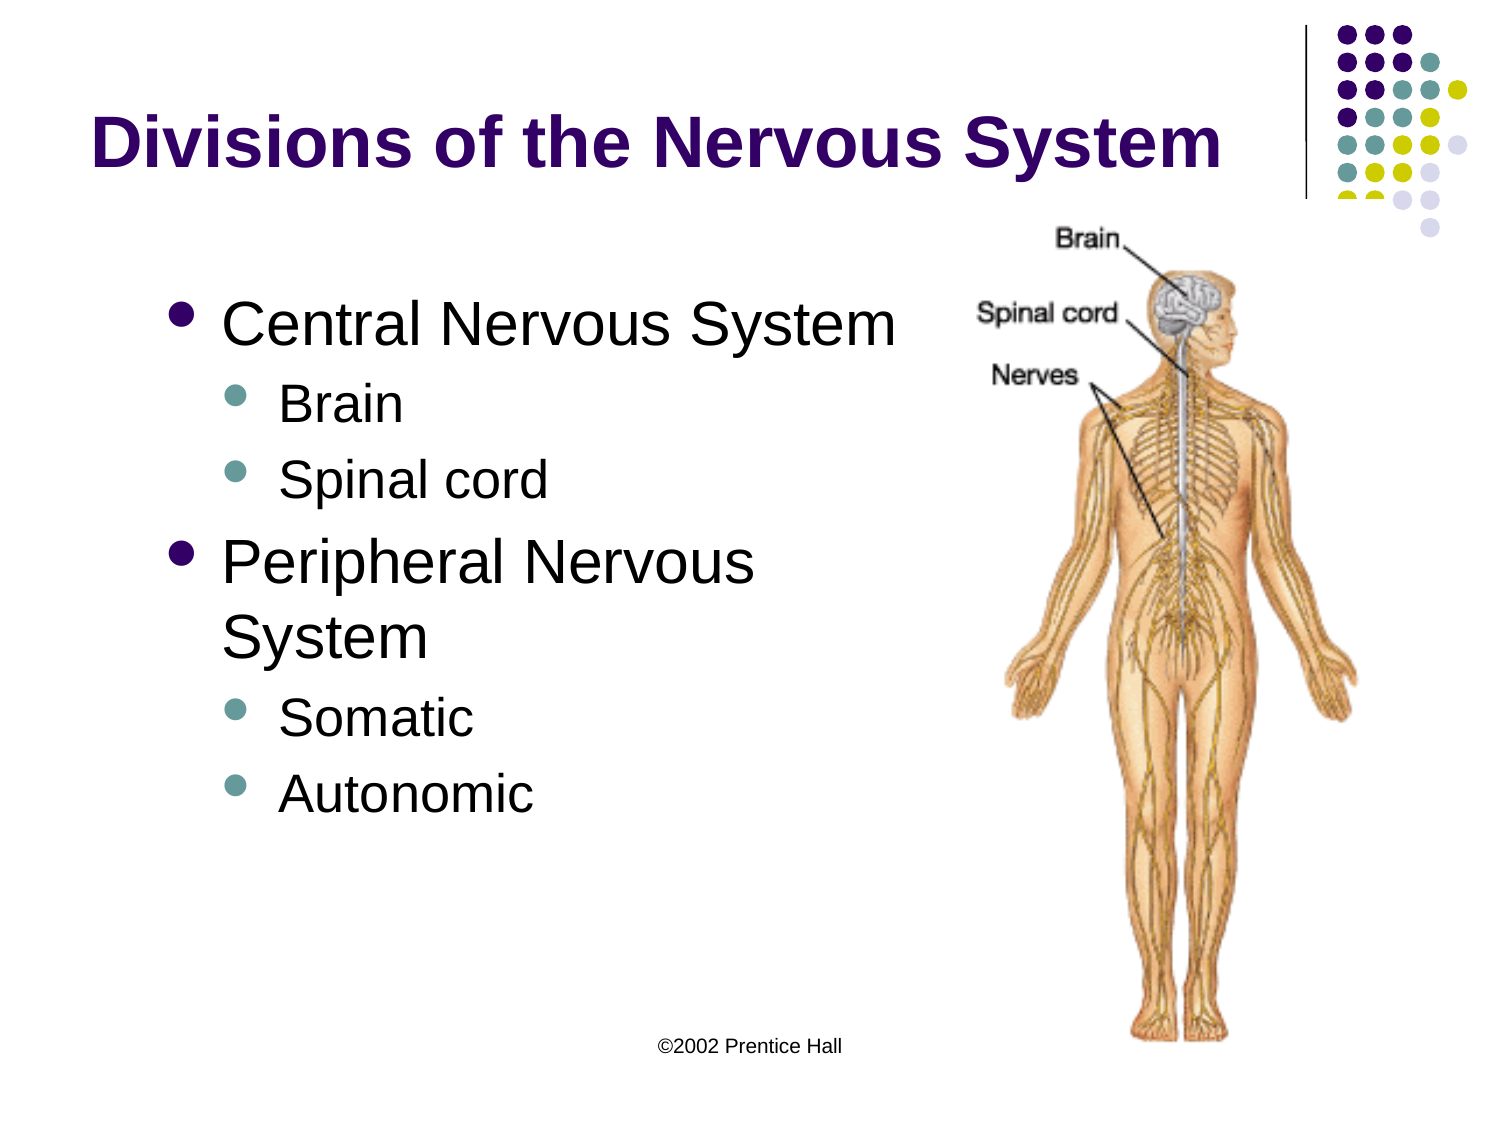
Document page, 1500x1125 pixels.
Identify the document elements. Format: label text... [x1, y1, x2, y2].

footer ©2002 Prentice Hall [512, 1025, 988, 1100]
list Central Nervous System Brain Spinal cord Peripheral Nervous System Somatic Autonomic [150, 275, 938, 1063]
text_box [974, 199, 1385, 1068]
title Divisions of the Nervous System [75, 20, 1313, 191]
